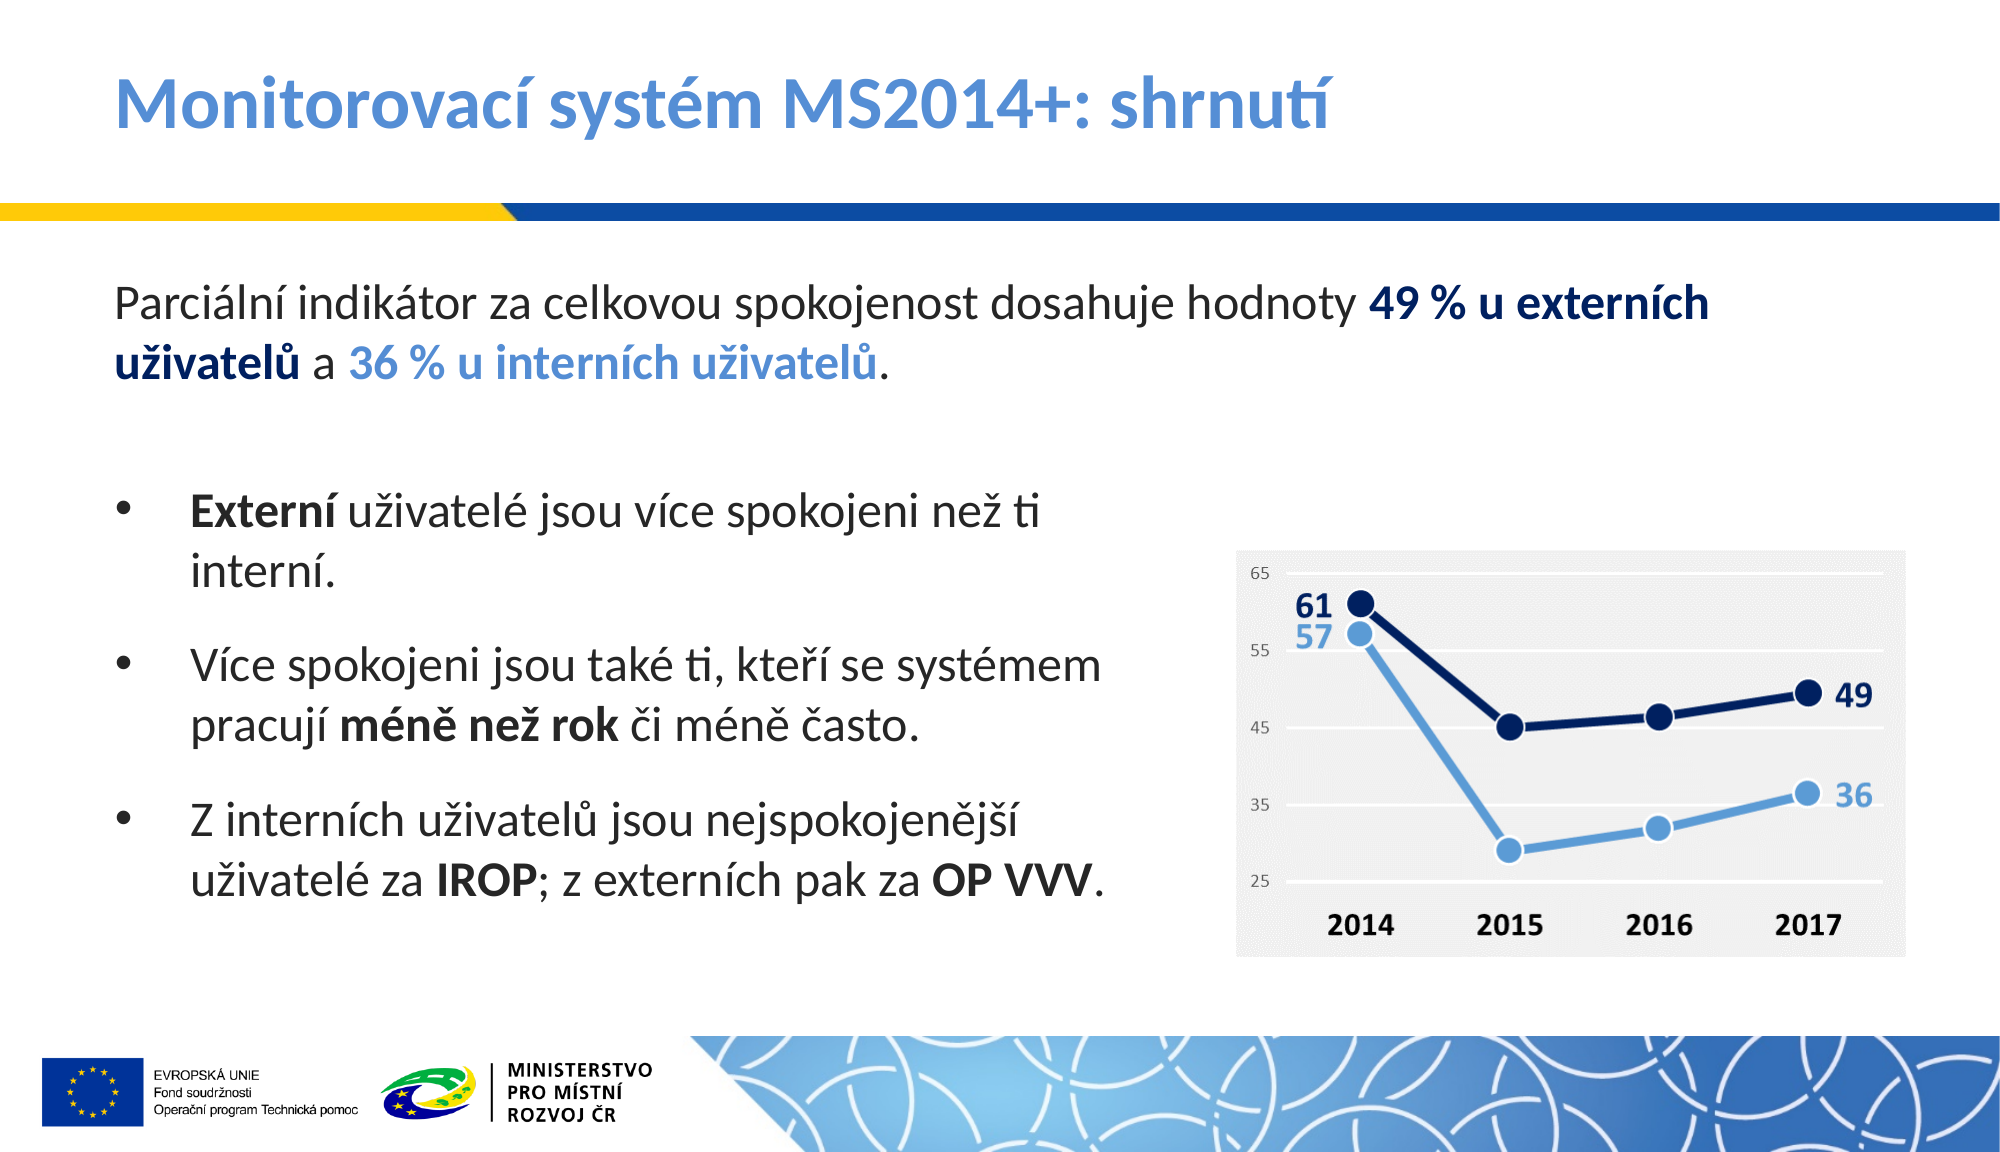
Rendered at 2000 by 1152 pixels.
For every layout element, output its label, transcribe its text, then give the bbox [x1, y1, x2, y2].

picture [19, 1035, 674, 1149]
picture [1236, 549, 1906, 957]
text_box Parciální indikátor za celkovou spokojenost dosahuje hodnoty 49 % u externích uživatelů a 36 % u interních uživatelů. [99, 262, 1906, 398]
picture [680, 1036, 2000, 1152]
list Externí uživatelé jsou více spokojeni než ti interní. Více spokojeni jsou také ti, kteří se systémem pracují méně než rok či méně často. Z interních uživatelů jsou nejspokojenější uživatelé za IROP; z externích pak za OP VVV. [99, 469, 1213, 1037]
title Monitorovací systém MS2014+: shrnutí [99, 46, 1900, 198]
picture [0, 203, 2000, 221]
